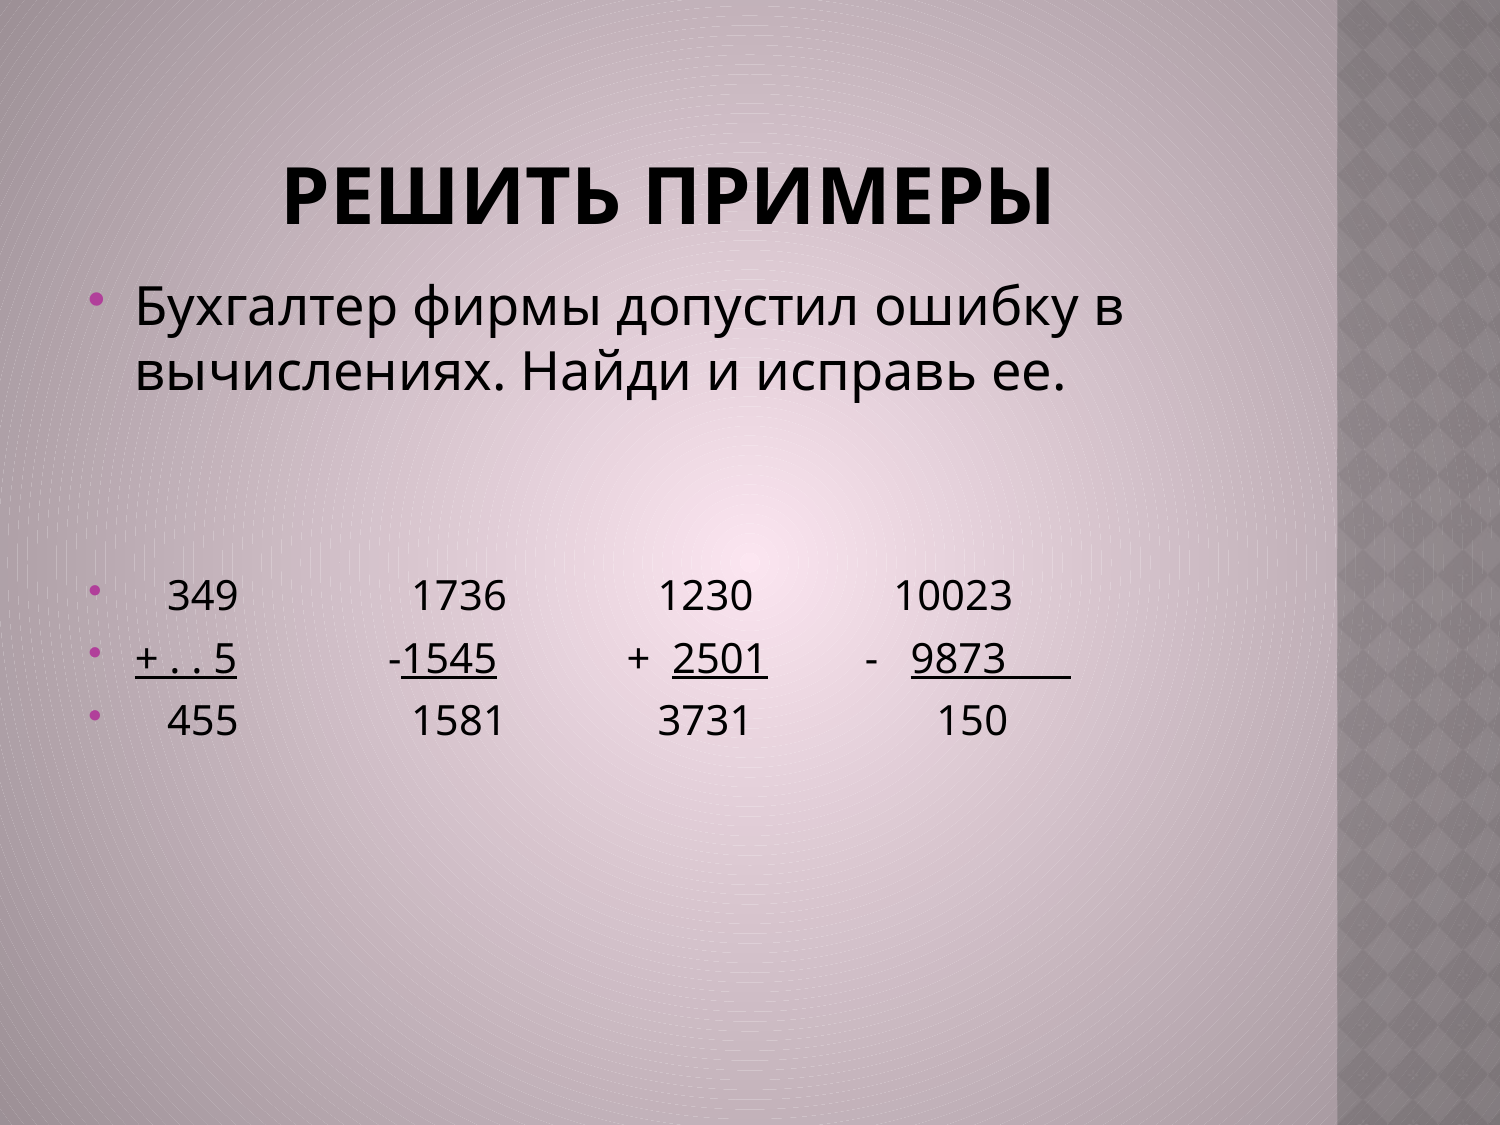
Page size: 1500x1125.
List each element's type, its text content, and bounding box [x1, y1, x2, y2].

title Решить примеры [75, 52, 1263, 240]
list Бухгалтер фирмы допустил ошибку в вычислениях. Найди и исправь ее. 349 1736 1230 10023 + . . 5 -1545 + 2501 - 9873 455 1581 3731 150 [75, 264, 1263, 1059]
